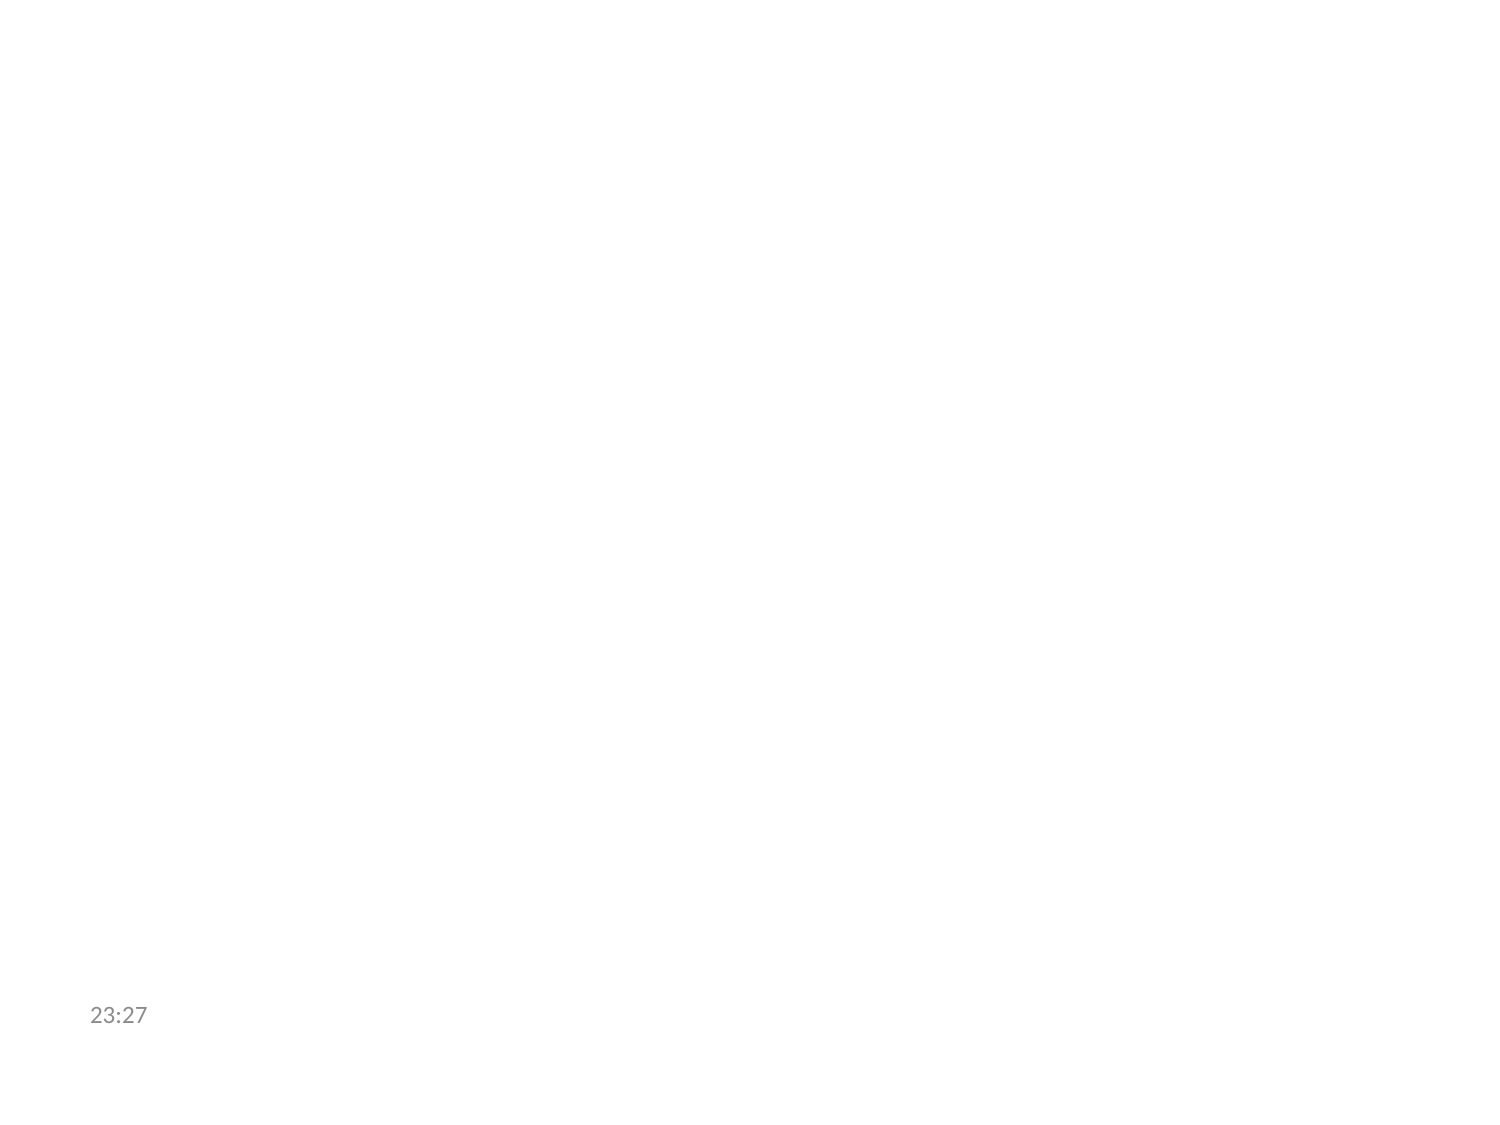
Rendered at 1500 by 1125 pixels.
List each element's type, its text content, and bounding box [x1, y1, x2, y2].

text_box 15:35 [75, 983, 425, 1044]
